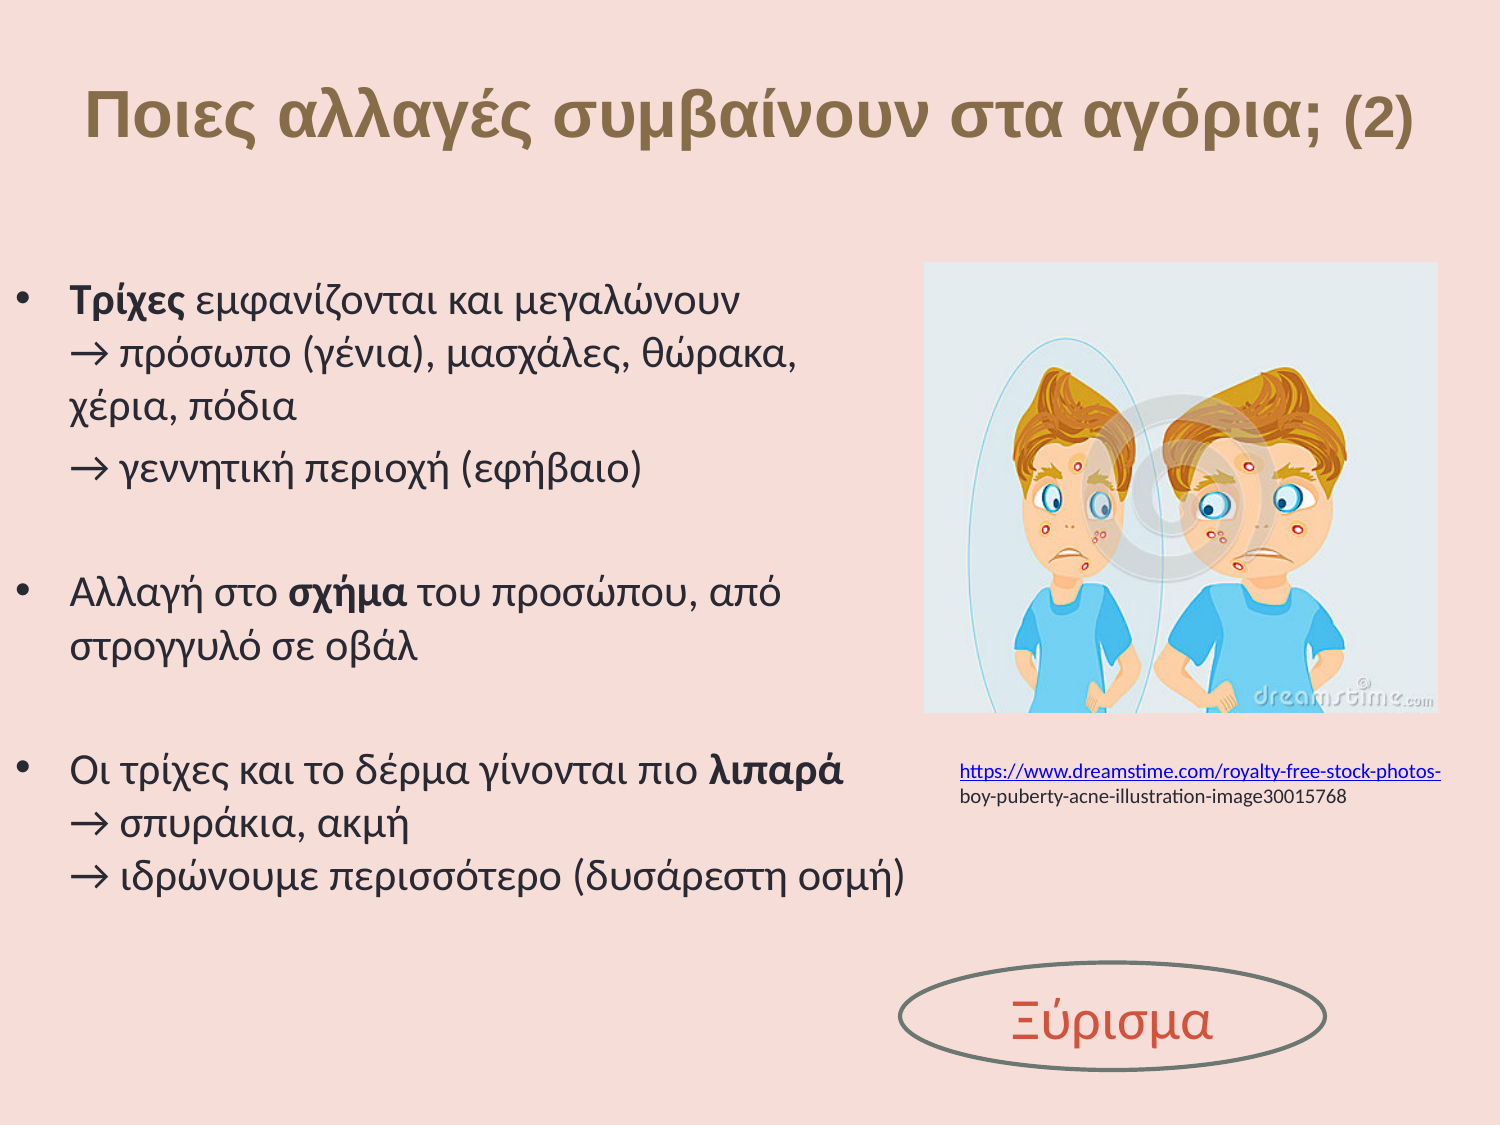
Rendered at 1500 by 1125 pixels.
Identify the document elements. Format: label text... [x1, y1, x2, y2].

text_box Ξύρισμα [897, 960, 1328, 1073]
list Τρίχες εμφανίζονται και μεγαλώνουν → πρόσωπο (γένια), μασχάλες, θώρακα, χέρια, πόδια → γεννητική περιοχή (εφήβαιο) Αλλαγή στο σχήμα του προσώπου, από στρογγυλό σε οβάλ Οι τρίχες και το δέρμα γίνονται πιο λιπαρά → σπυράκια, ακμή → ιδρώνουμε περισσότερο (δυσάρεστη οσμή) [0, 262, 926, 951]
text_box https://www.dreamstime.com/royalty-free-stock-photos- boy-puberty-acne-illustration-image30015768 [944, 749, 1457, 815]
picture [924, 262, 1438, 713]
text_box Ποιες αλλαγές συμβαίνουν στα αγόρια; (2) [62, 54, 1438, 168]
